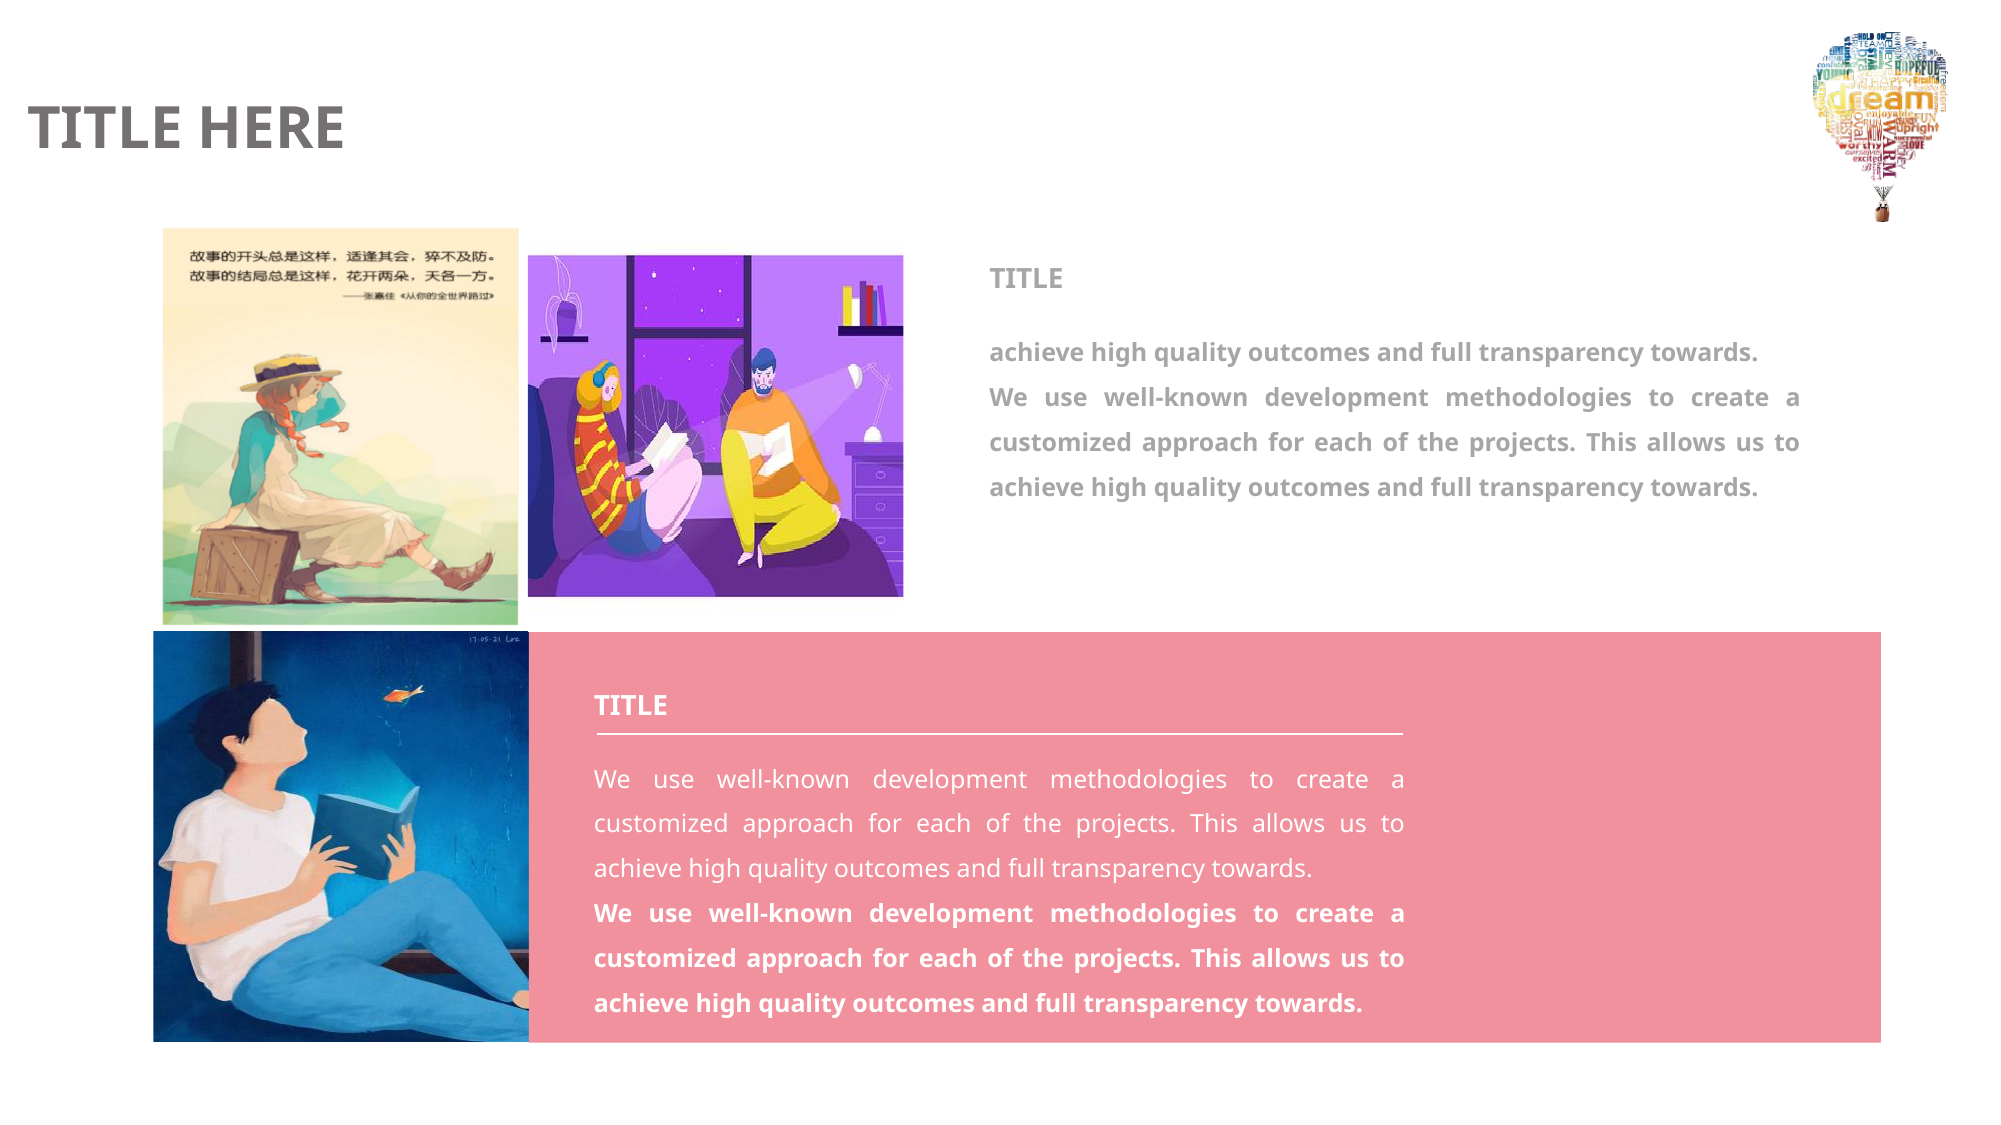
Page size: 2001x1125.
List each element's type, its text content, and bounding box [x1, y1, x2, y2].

text_box TITLE HERE [12, 82, 487, 168]
text_box [152, 630, 528, 1043]
text_box [528, 632, 1881, 1043]
picture [1811, 29, 1948, 222]
text_box achieve high quality outcomes and full transparency towards. We use well-known development methodologies to create a customized approach for each of the projects. This allows us to achieve high quality outcomes and full transparency towards. [974, 313, 1817, 545]
text_box TITLE [578, 680, 868, 736]
text_box TITLE [974, 253, 1264, 310]
text_box [527, 220, 904, 633]
text_box We use well-known development methodologies to create a customized approach for each of the projects. This allows us to achieve high quality outcomes and full transparency towards. We use well-known development methodologies to create a customized approach for each of the projects. This allows us to achieve high quality outcomes and full transparency towards. [578, 740, 1422, 972]
text_box [152, 220, 527, 630]
